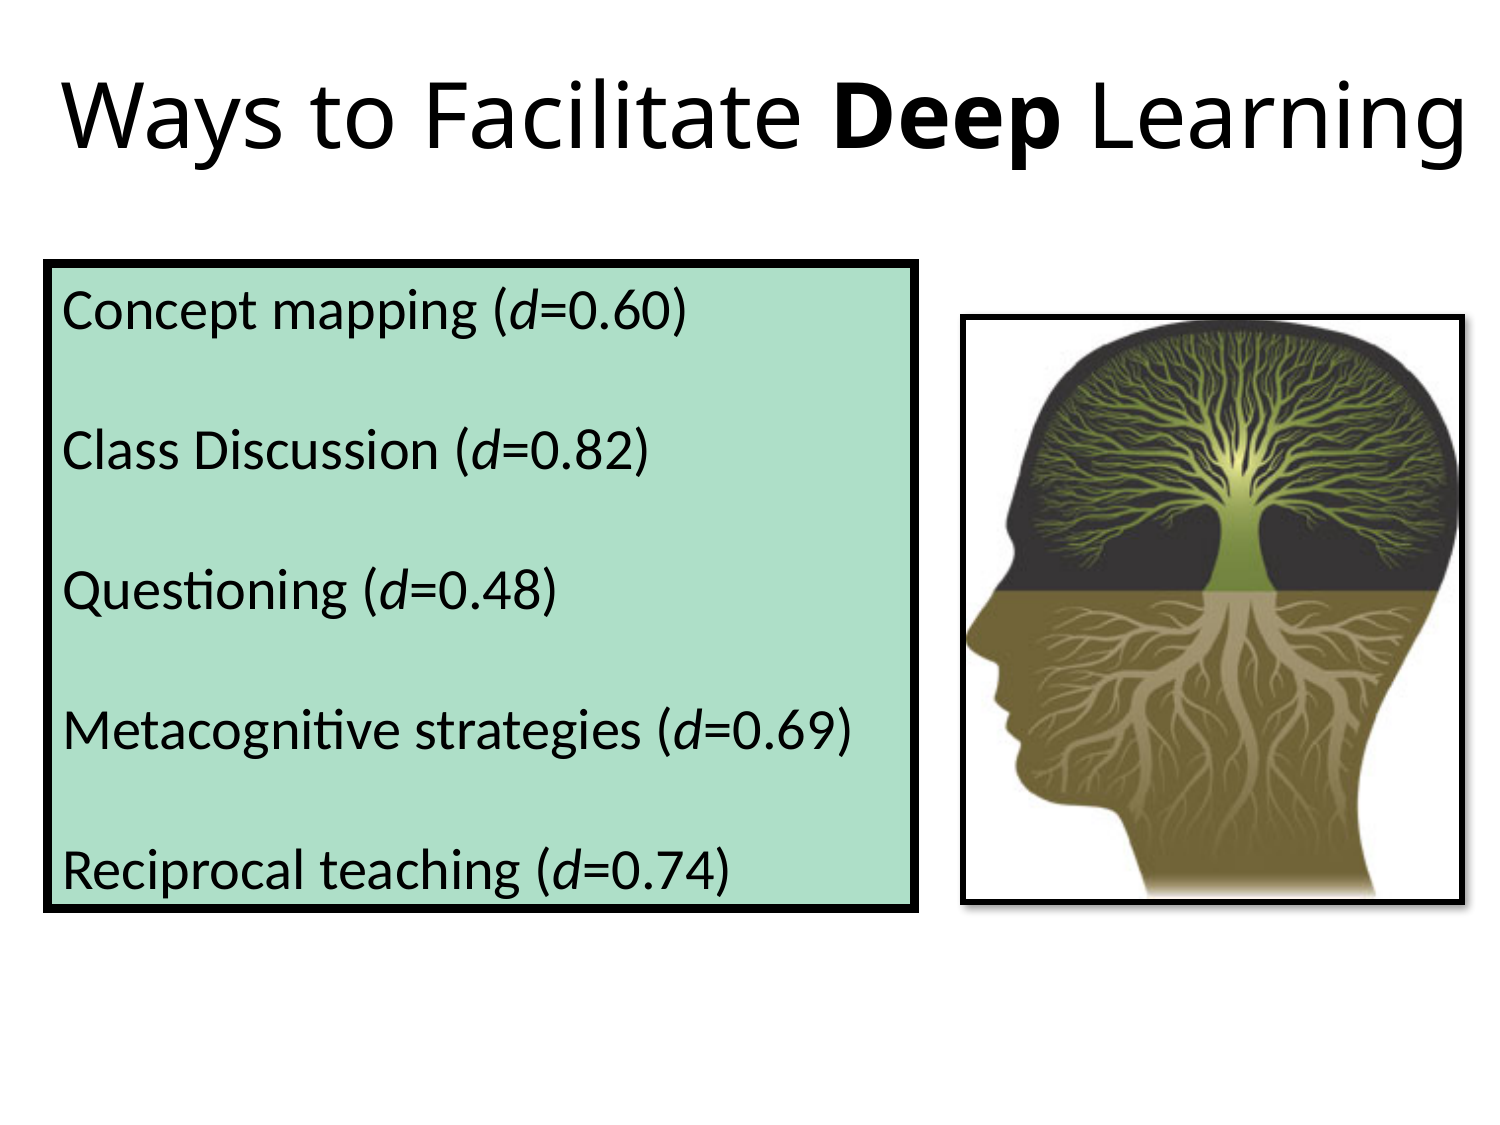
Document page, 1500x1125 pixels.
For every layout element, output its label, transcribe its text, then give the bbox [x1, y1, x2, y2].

text_box Concept mapping (d=0.60) Class Discussion (d=0.82) Questioning (d=0.48) Metacognitive strategies (d=0.69) Reciprocal teaching (d=0.74) [47, 263, 915, 909]
text_box Ways to Facilitate Deep Learning [45, 49, 1485, 175]
picture [966, 319, 1459, 900]
